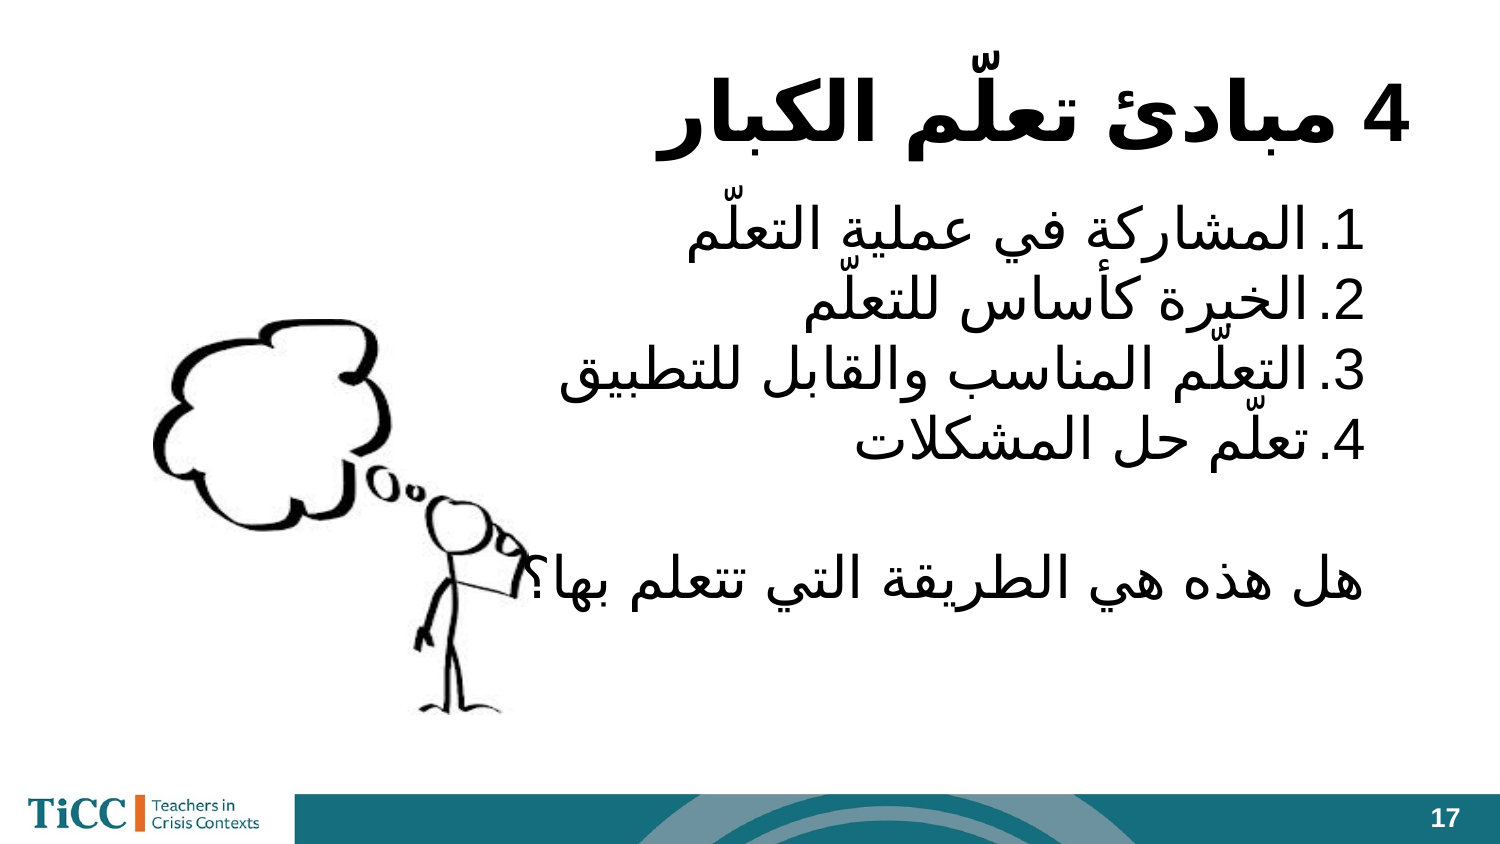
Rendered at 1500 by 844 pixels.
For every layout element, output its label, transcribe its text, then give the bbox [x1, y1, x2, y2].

title 4 مبادئ تعلّم الكبار [75, 0, 1425, 174]
text_box المشاركة في عملية التعلّم الخبرة كأساس للتعلّم التعلّم المناسب والقابل للتطبيق تعلّم حل المشكلات هل هذه هي الطريقة التي تتعلم بها؟ [88, 183, 1382, 623]
picture [0, 0, 1500, 844]
slide_number ‹#› [1385, 784, 1476, 844]
